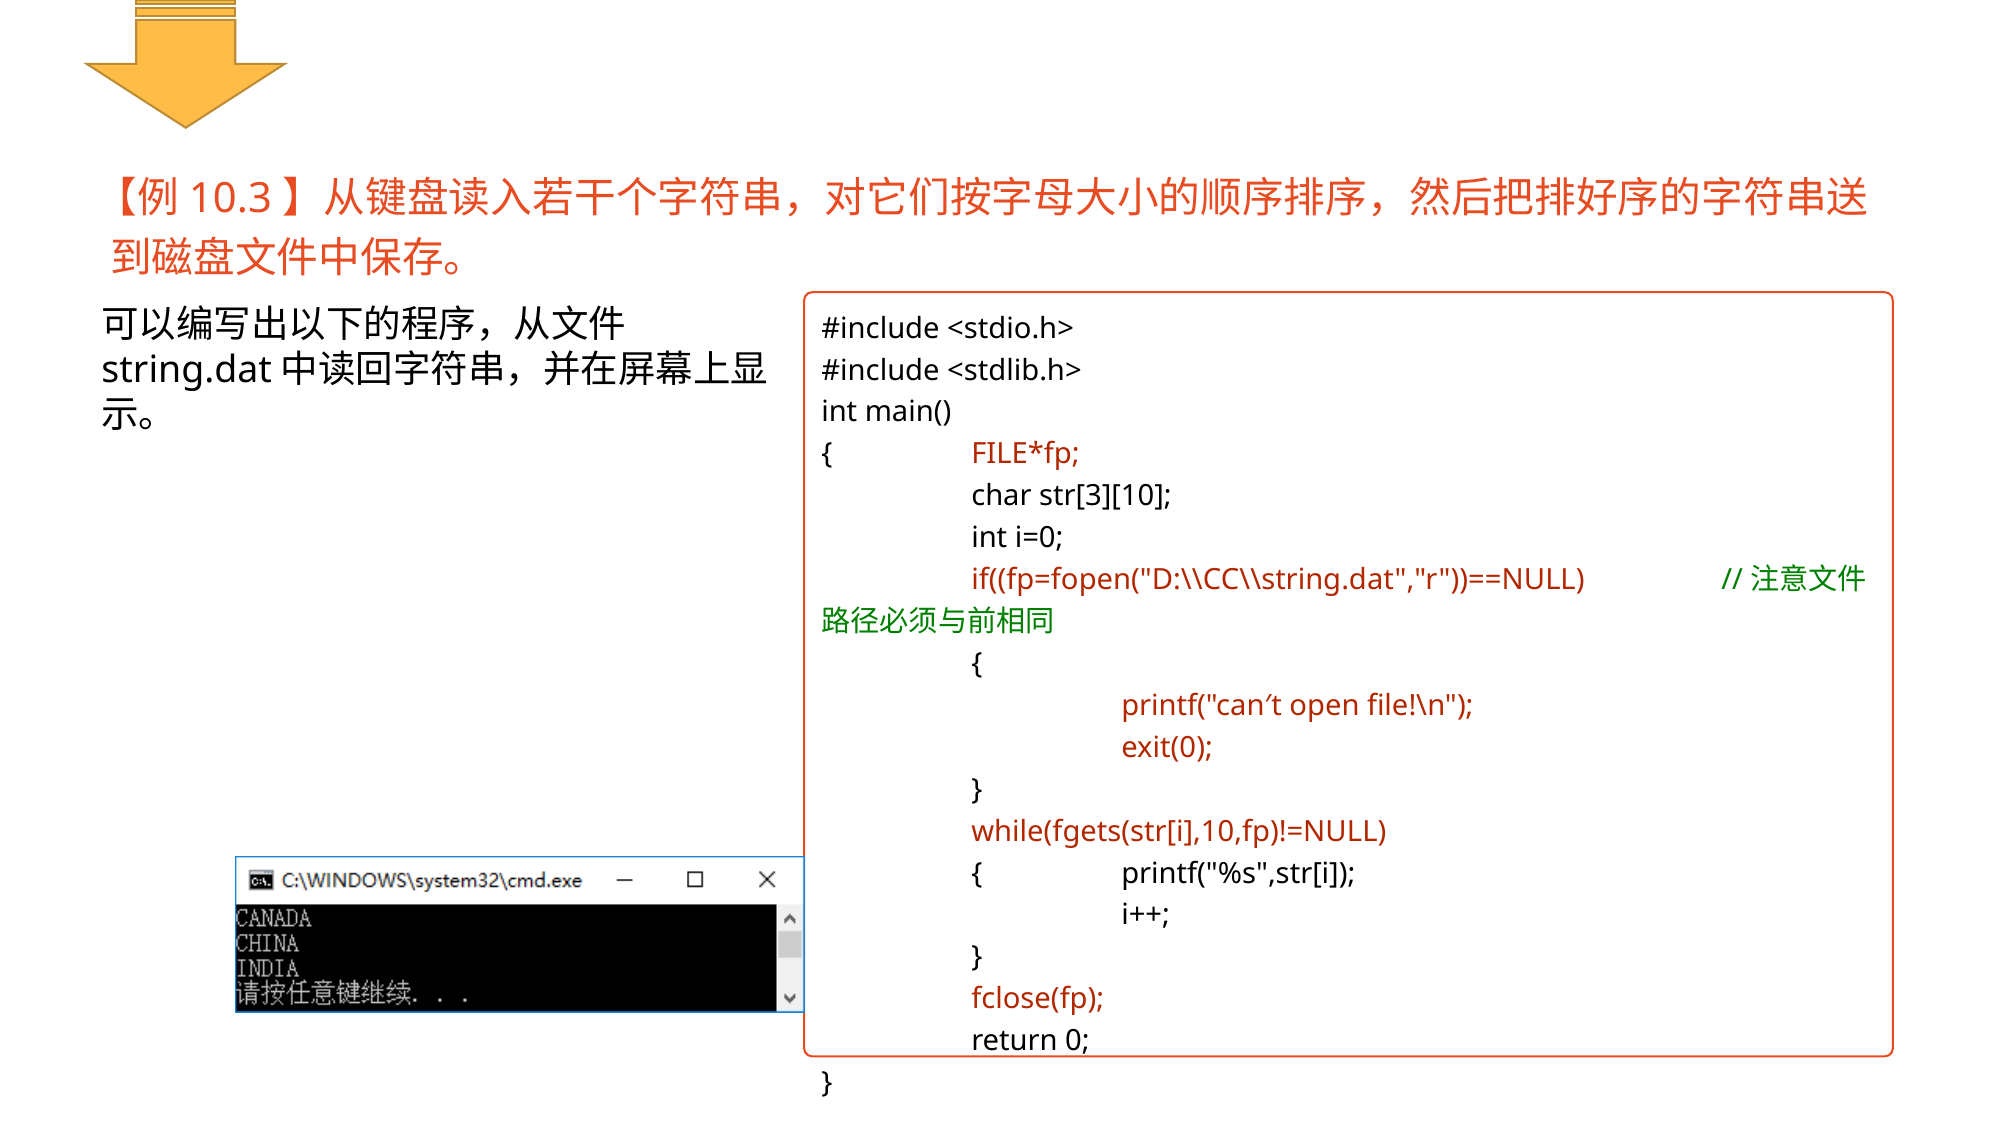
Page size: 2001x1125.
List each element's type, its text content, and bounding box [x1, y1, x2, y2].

text_box [135, 0, 236, 5]
text_box 可以编写出以下的程序，从文件string.dat中读回字符串，并在屏幕上显示。 [86, 292, 804, 442]
text_box #include <stdio.h> #include <stdlib.h> int main() { FILE*fp; char str[3][10]; int i=0; if((fp=fopen("D:\\CC\\string.dat","r"))==NULL) //注意文件路径必须与前相同 { printf("can′t open file!\n"); exit(0); } while(fgets(str[i],10,fp)!=NULL) { printf("%s",str[i]); i++; } fclose(fp); return 0; } [803, 291, 1894, 1058]
picture [235, 856, 805, 1013]
text_box [83, 18, 289, 129]
text_box [135, 7, 236, 17]
list 【例10.3】从键盘读入若干个字符串，对它们按字母大小的顺序排序，然后把排好序的字符串送到磁盘文件中保存。 [80, 153, 1893, 467]
